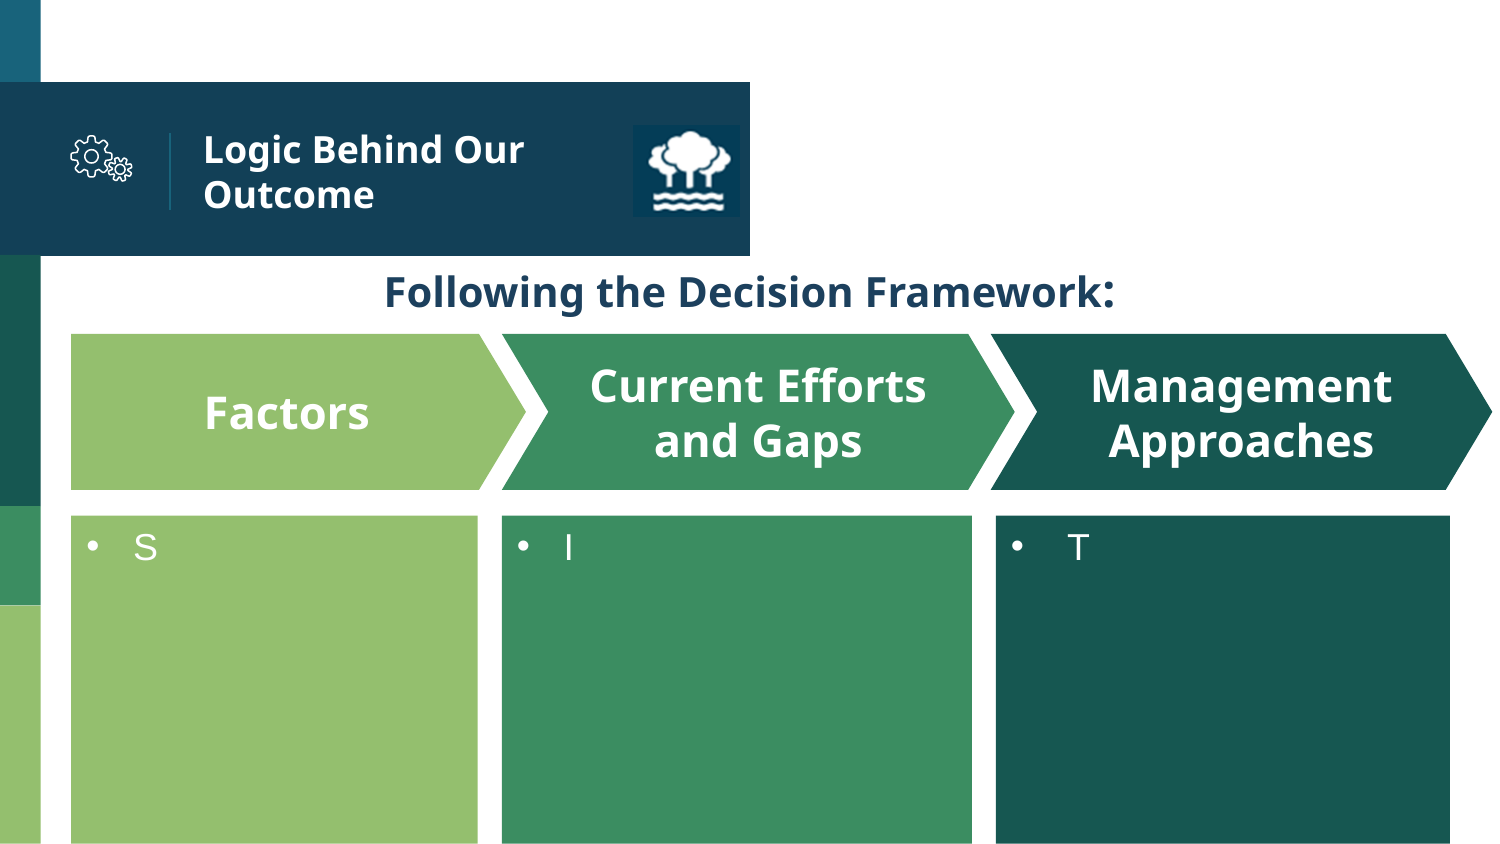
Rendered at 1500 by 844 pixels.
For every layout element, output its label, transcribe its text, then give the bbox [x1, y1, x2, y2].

text_box Following the Decision Framework: [368, 253, 1173, 325]
text_box T [995, 515, 1450, 844]
picture [649, 130, 732, 189]
text_box Management Approaches [990, 333, 1493, 490]
text_box Current Efforts and Gaps [501, 333, 1015, 490]
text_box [70, 135, 133, 182]
title Logic Behind Our Outcome [187, 87, 715, 256]
text_box Factors [71, 333, 526, 490]
text_box S [71, 515, 478, 844]
picture [653, 192, 724, 212]
text_box I [501, 515, 972, 844]
